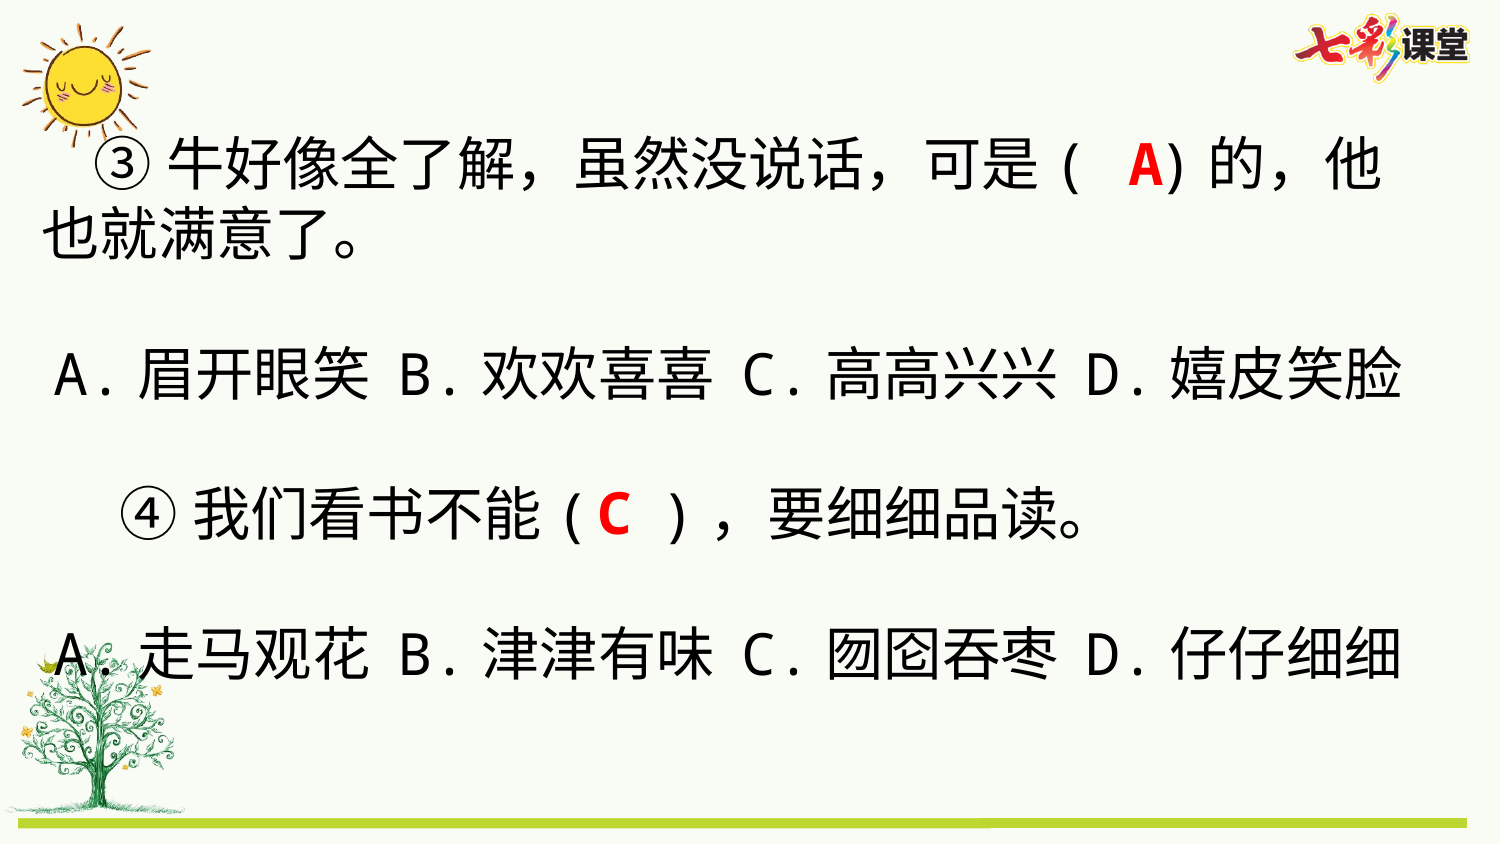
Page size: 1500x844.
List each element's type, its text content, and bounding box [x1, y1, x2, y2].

text_box A [1113, 119, 1179, 205]
picture [1291, 9, 1472, 87]
picture [0, 0, 173, 172]
text_box C [582, 469, 647, 554]
text_box ③牛好像全了解，虽然没说话，可是( )的，他也就满意了。 A.眉开眼笑 B.欢欢喜喜 C.高高兴兴 D.嬉皮笑脸 ④我们看书不能( )，要细细品读。 A.走马观花 B.津津有味 C.囫囵吞枣 D.仔仔细细 [27, 119, 1430, 695]
picture [0, 608, 1467, 844]
